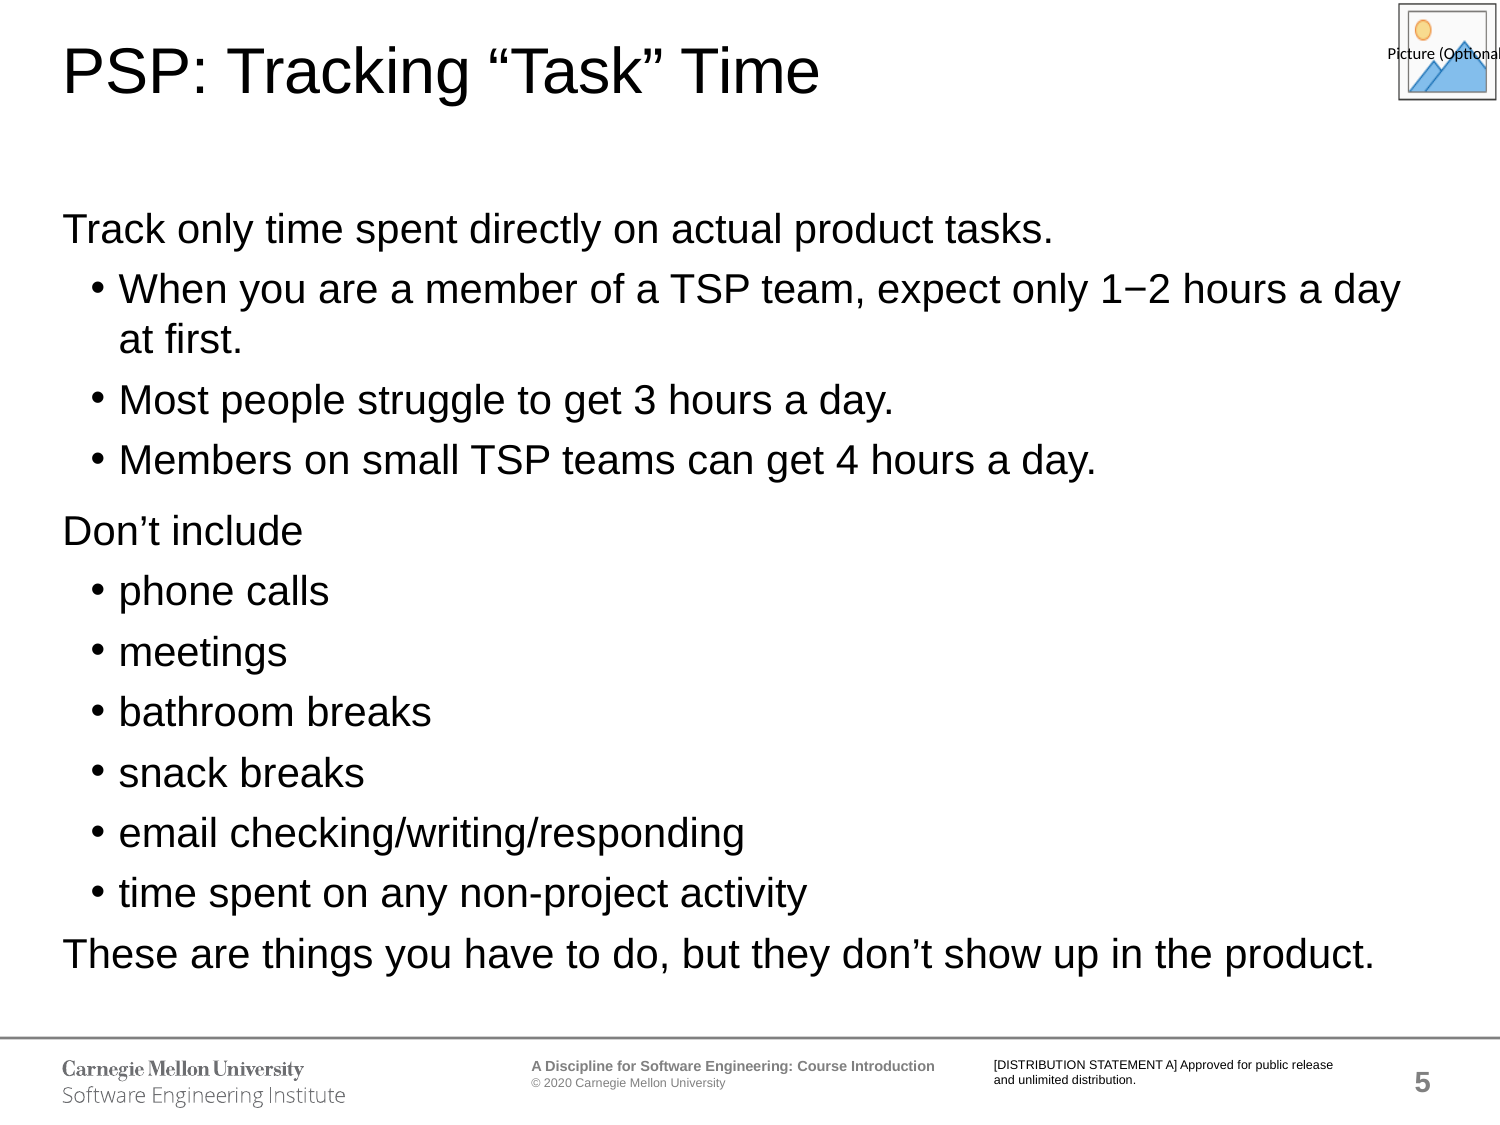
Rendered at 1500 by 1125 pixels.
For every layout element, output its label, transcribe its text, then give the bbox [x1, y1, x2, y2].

list Track only time spent directly on actual product tasks. When you are a member of a TSP team, expect only 1−2 hours a day at first. Most people struggle to get 3 hours a day. Members on small TSP teams can get 4 hours a day. Don’t include phone calls meetings bathroom breaks snack breaks email checking/writing/responding time spent on any non-project activity These are things you have to do, but they don’t show up in the product. [62, 201, 1431, 1034]
picture [1394, 0, 1500, 105]
title PSP: Tracking “Task” Time [62, 37, 1338, 182]
